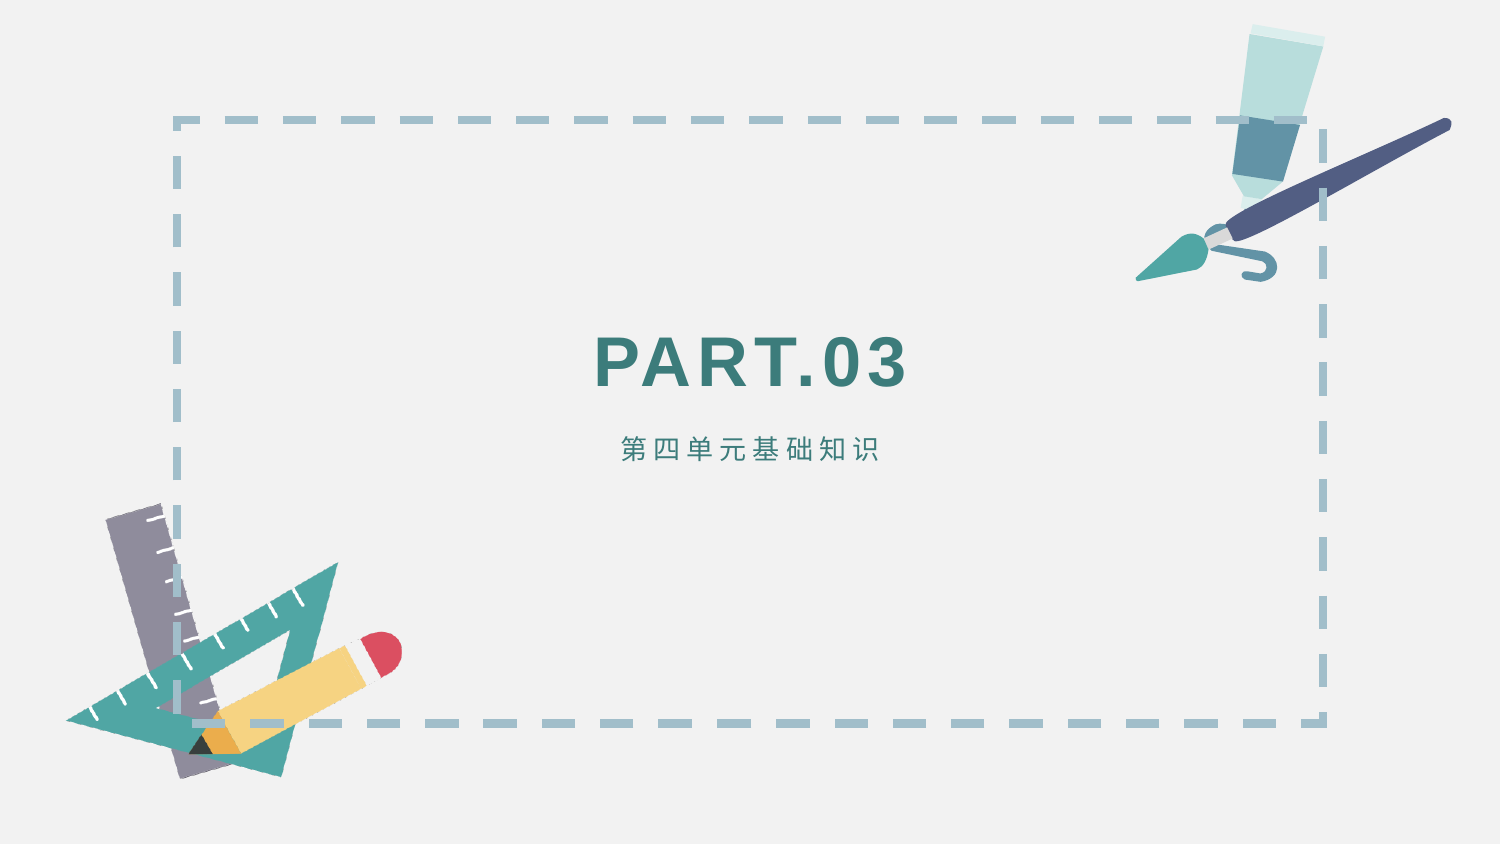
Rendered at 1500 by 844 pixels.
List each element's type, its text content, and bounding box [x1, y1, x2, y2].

text_box PART.03 [358, 286, 1142, 430]
picture [65, 503, 402, 779]
text_box 第四单元基础知识 [358, 432, 1142, 557]
